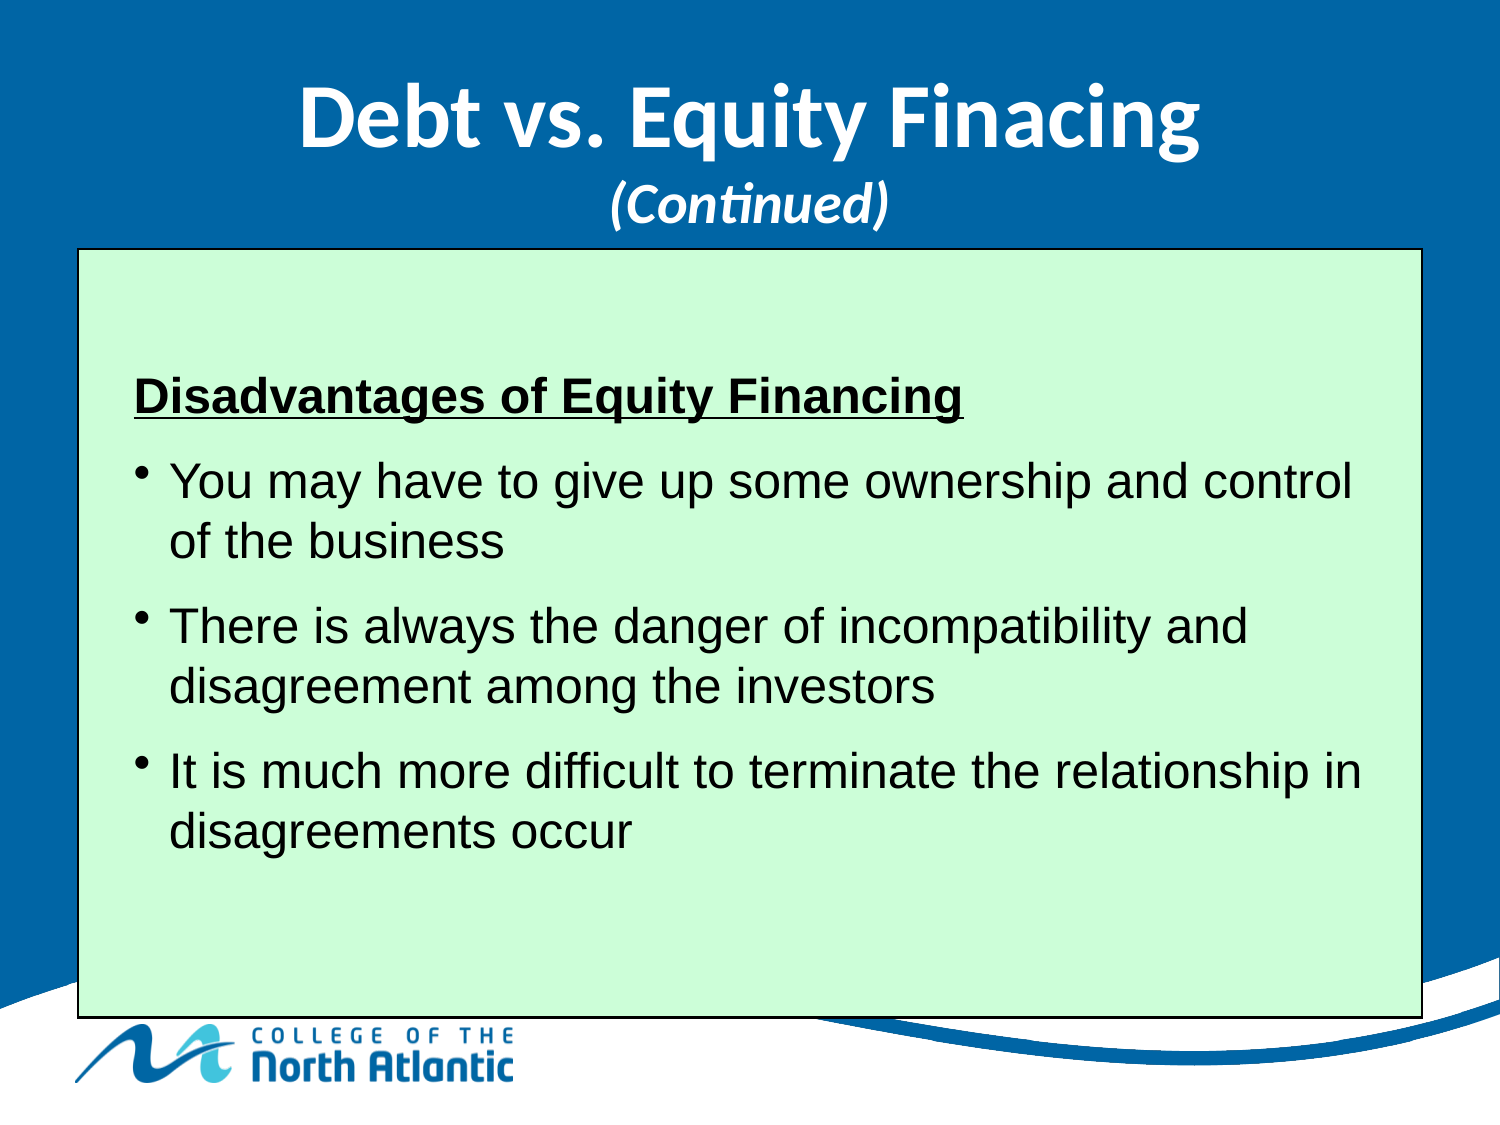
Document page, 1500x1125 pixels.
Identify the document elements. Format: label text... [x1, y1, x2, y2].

title Debt vs. Equity Finacing (Continued) [112, 53, 1388, 238]
text_box Disadvantages of Equity Financing You may have to give up some ownership and control of the business There is always the danger of incompatibility and disagreement among the investors It is much more difficult to terminate the relationship in disagreements occur [118, 356, 1382, 866]
picture [0, 928, 1500, 1125]
text_box [78, 248, 1422, 1018]
